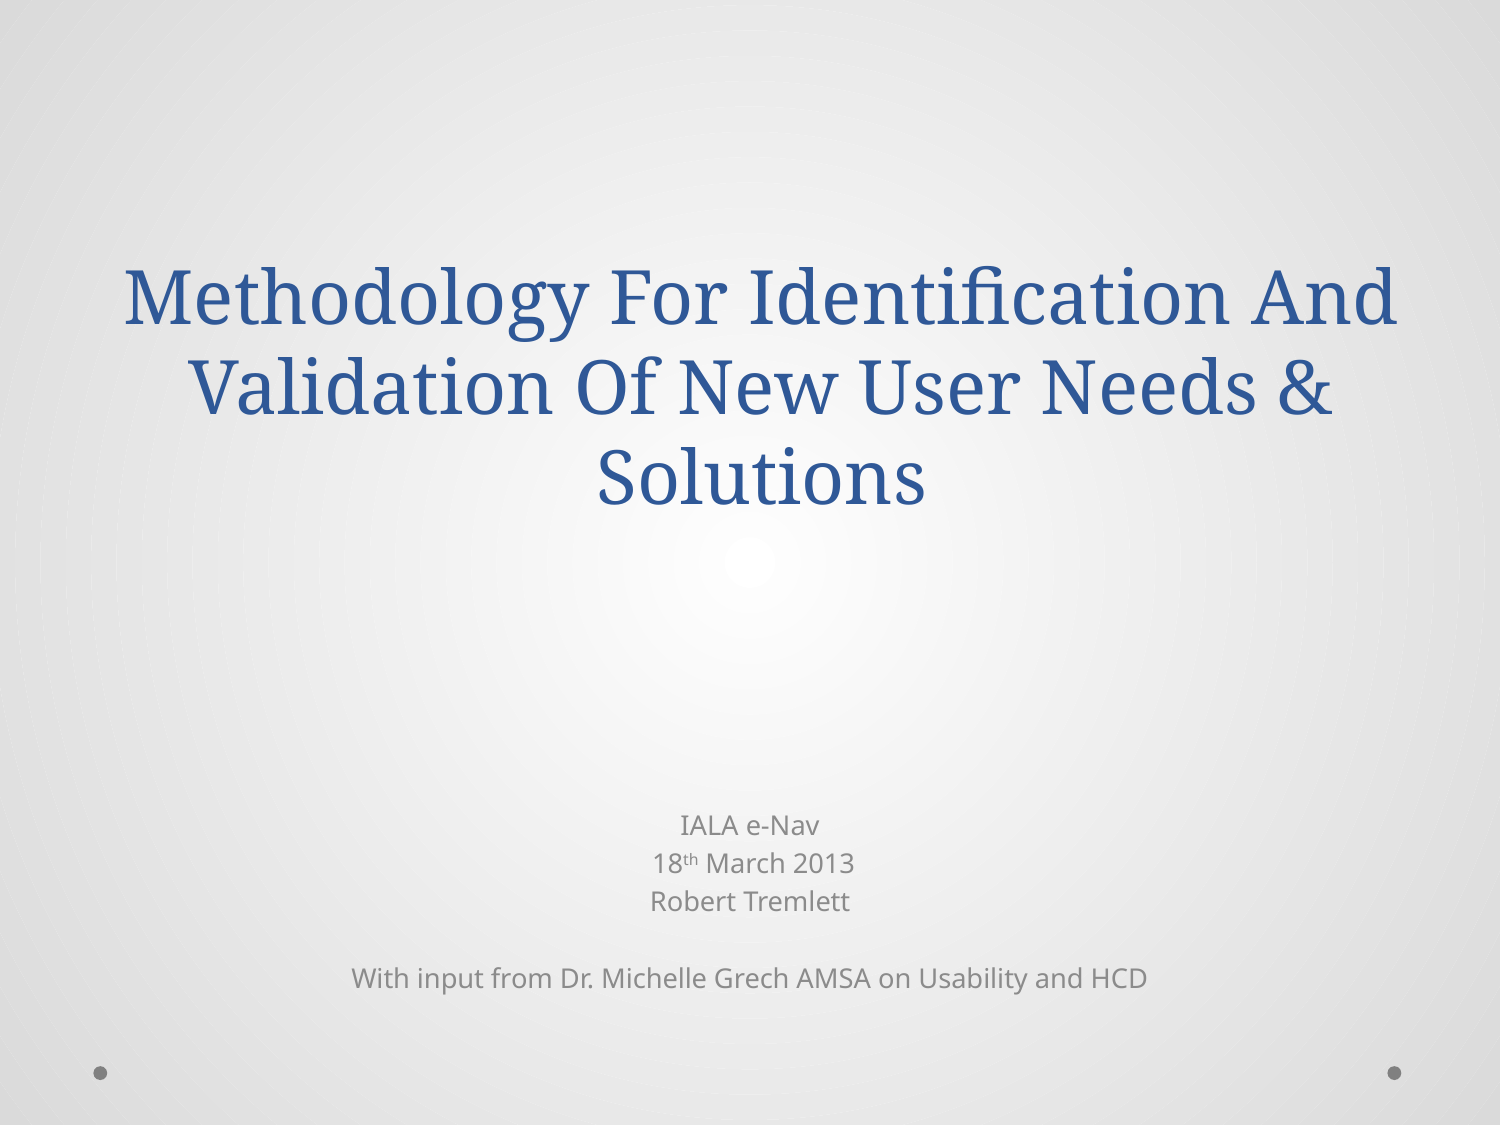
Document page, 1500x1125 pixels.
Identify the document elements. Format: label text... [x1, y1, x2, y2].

title Methodology For Identification And Validation Of New User Needs & Solutions [87, 376, 1437, 618]
subtitle IALA e-Nav 18th March 2013 Robert Tremlett With input from Dr. Michelle Grech AMSA on Usability and HCD [0, 647, 1500, 1004]
